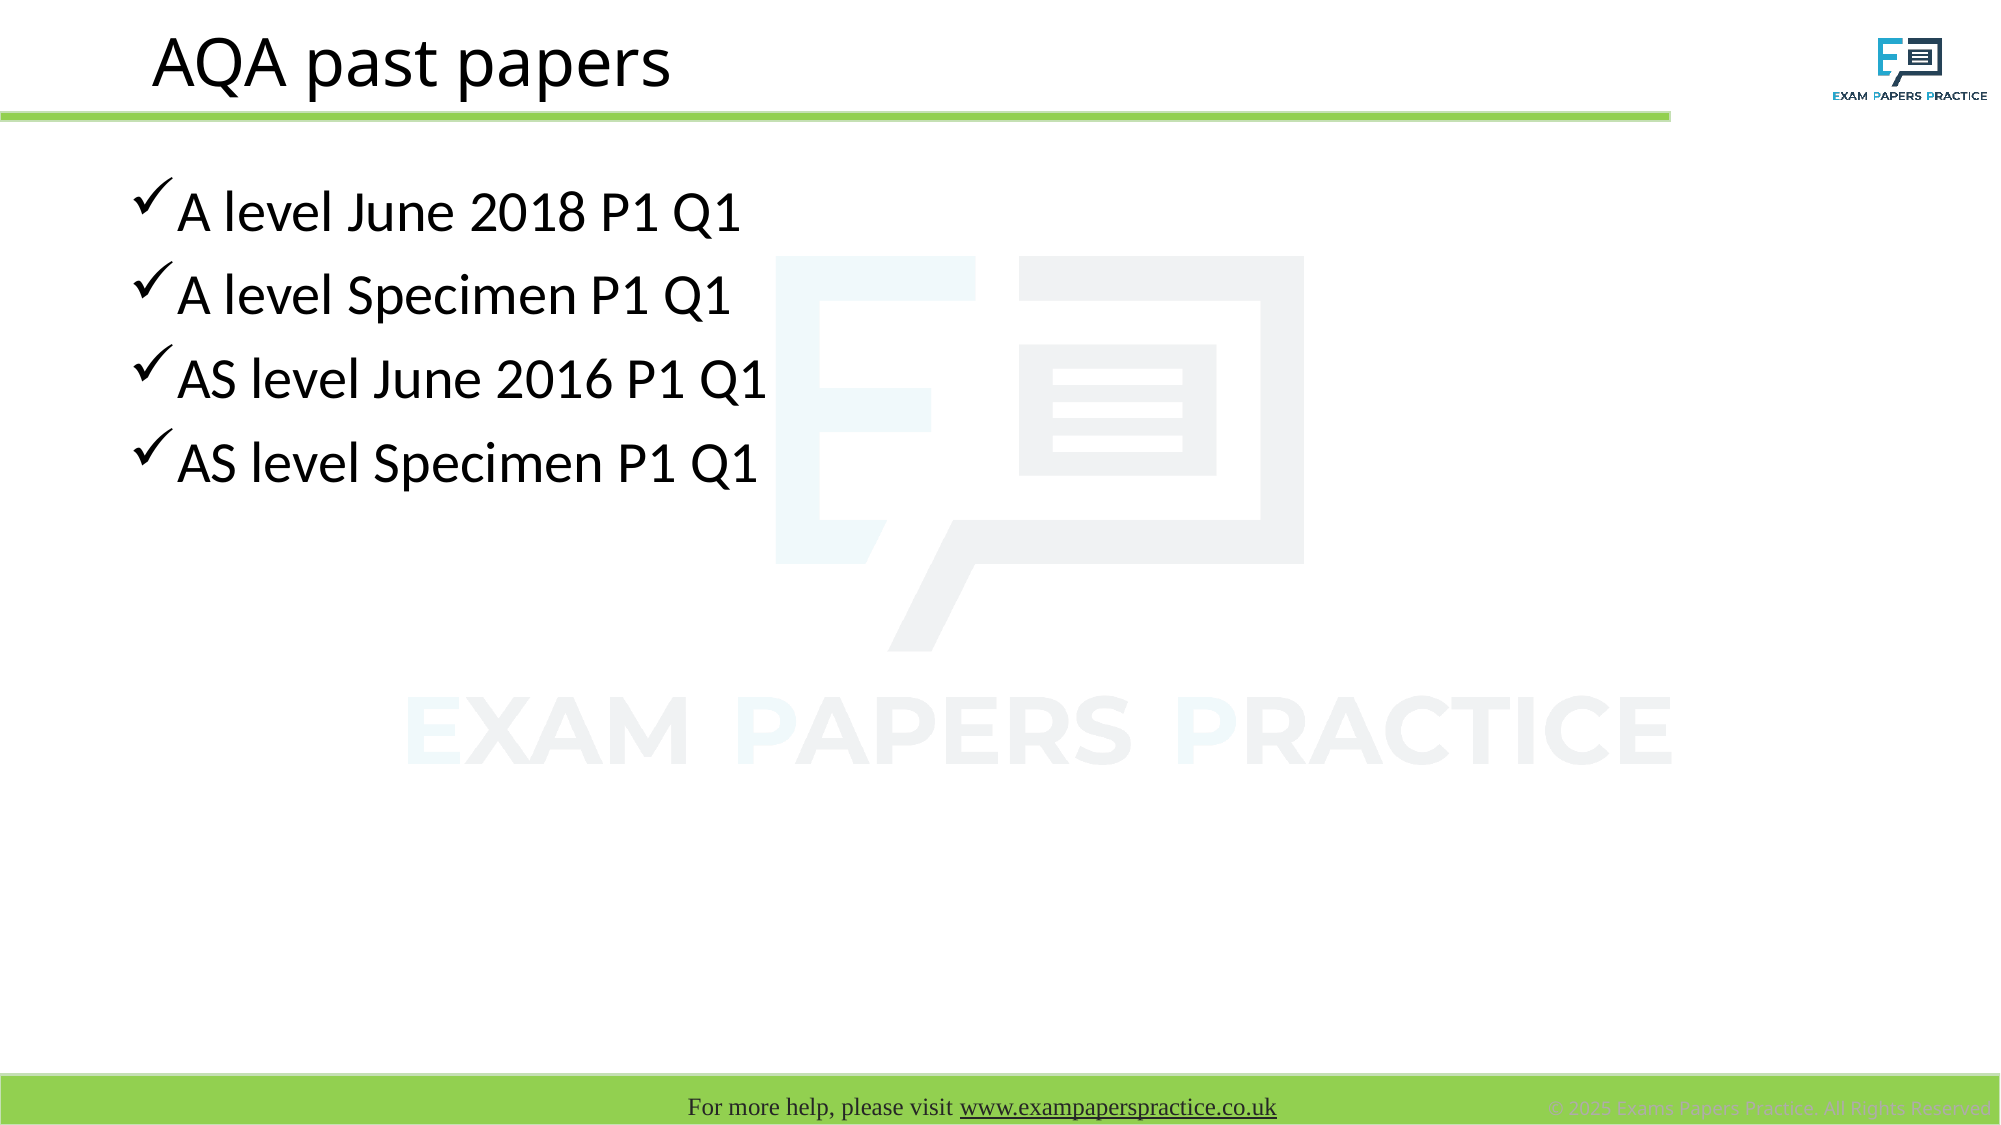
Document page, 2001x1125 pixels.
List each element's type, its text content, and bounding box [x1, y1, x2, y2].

title AQA past papers [137, 59, 1863, 70]
list A level June 2018 P1 Q1 A level Specimen P1 Q1 AS level June 2016 P1 Q1 AS level Specimen P1 Q1 [113, 173, 1839, 887]
